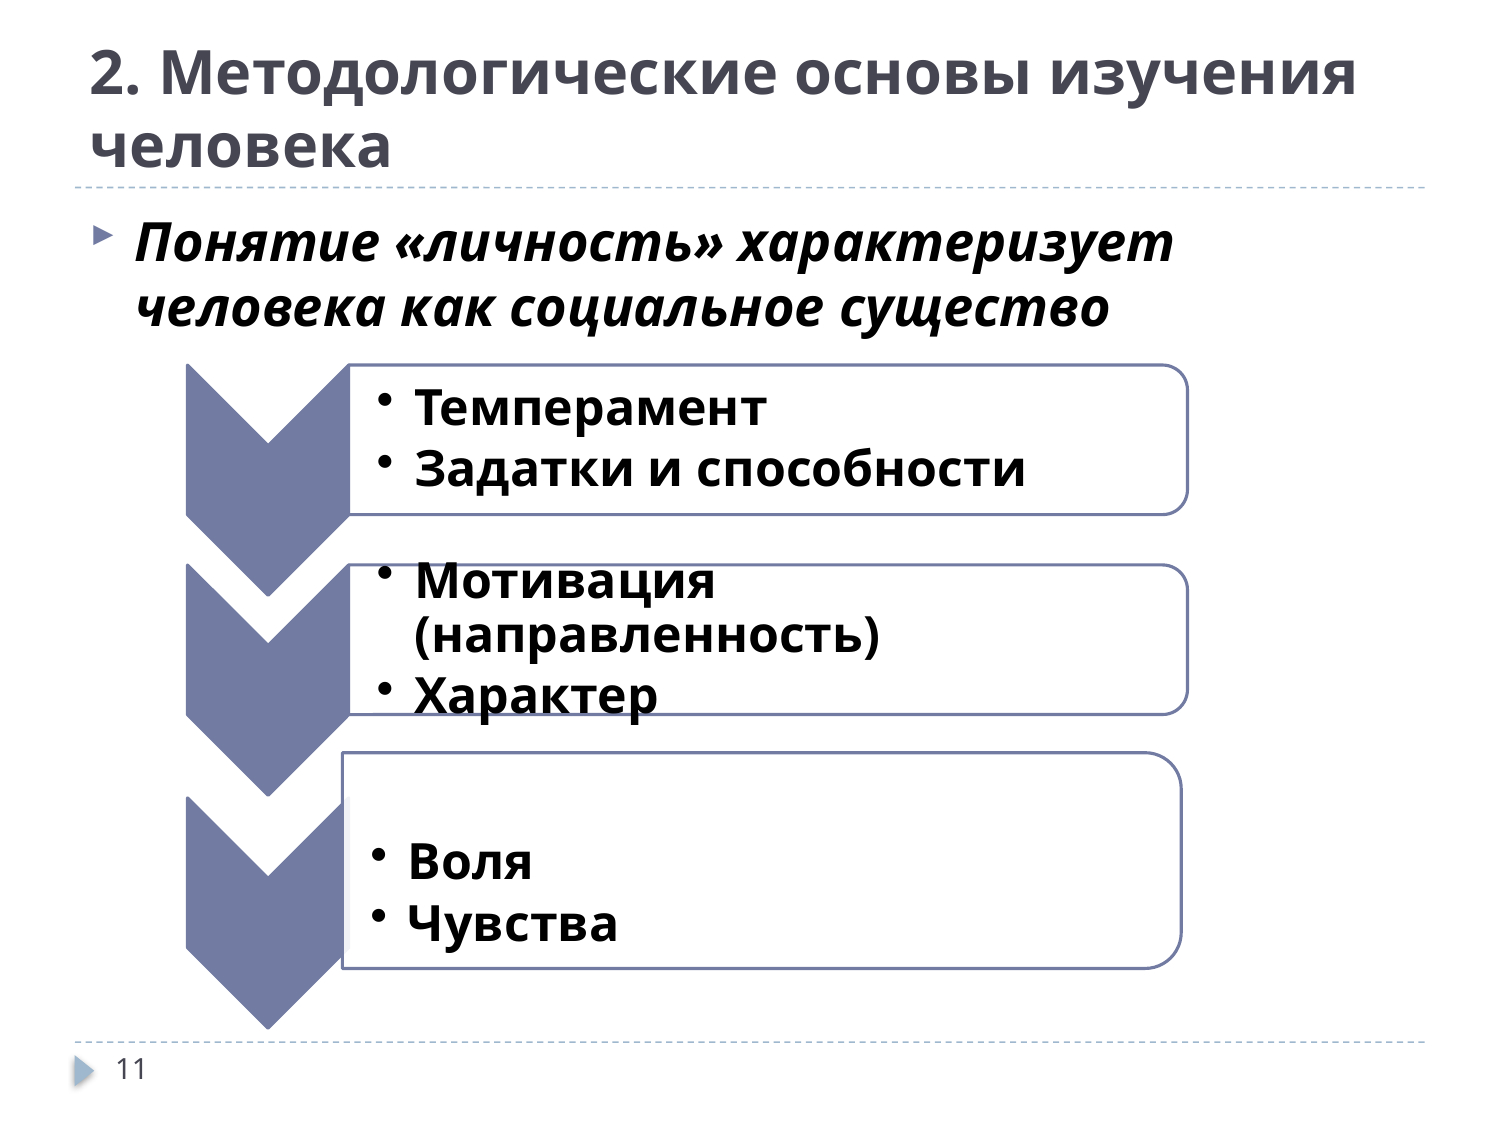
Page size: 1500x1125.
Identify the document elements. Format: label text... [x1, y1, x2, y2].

title 2. Методологические основы изучения человека [75, 24, 1425, 188]
list Понятие «личность» характеризует человека как социальное существо [75, 200, 1425, 1010]
slide_number 11 [100, 1042, 426, 1103]
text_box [187, 363, 1188, 1031]
